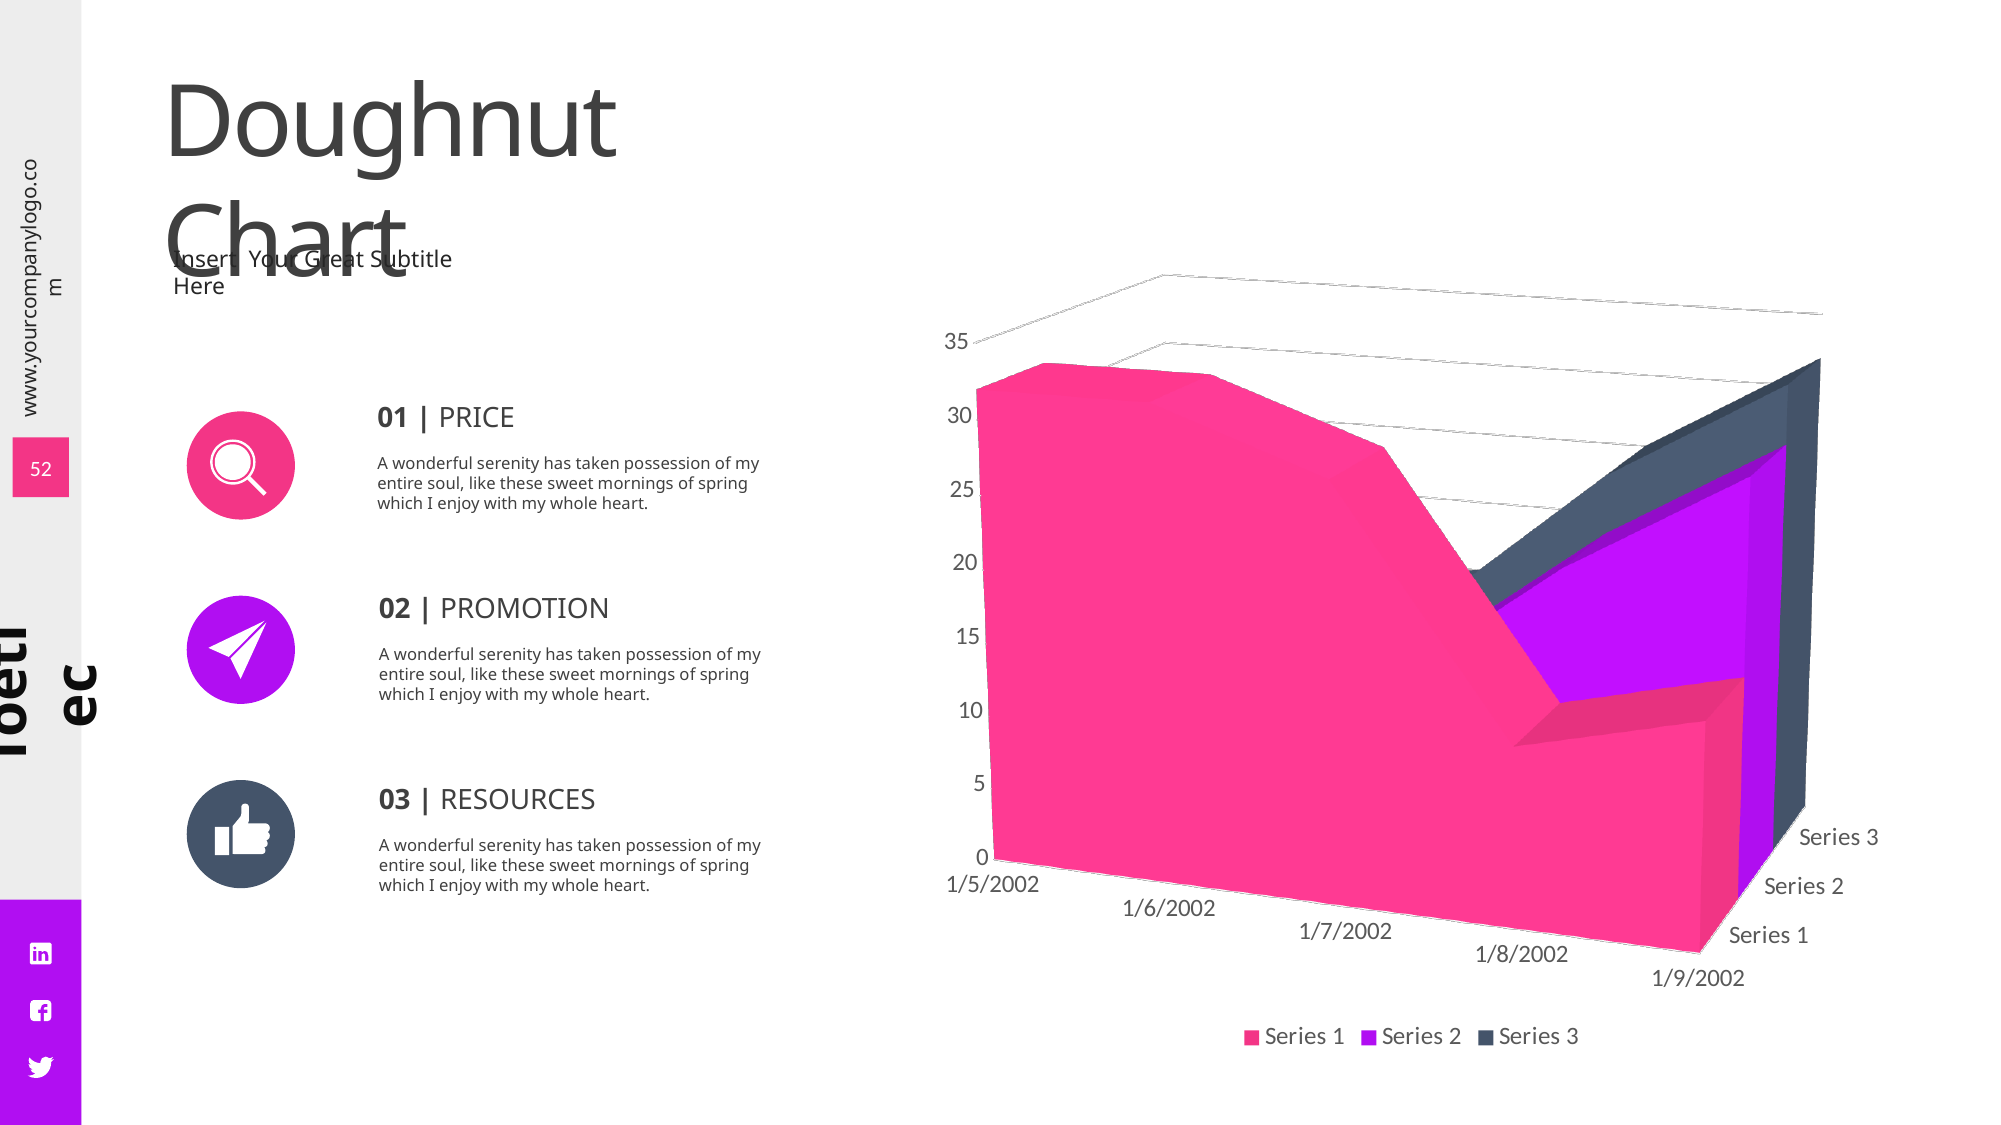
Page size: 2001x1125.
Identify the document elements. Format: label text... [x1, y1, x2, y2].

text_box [210, 439, 267, 496]
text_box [208, 620, 267, 679]
slide_number 52 [12, 437, 69, 498]
text_box [185, 410, 296, 521]
text_box [185, 778, 296, 890]
chart [902, 258, 1921, 1057]
text_box 02 | PROMOTION A wonderful serenity has taken possession of my entire soul, like these sweet mornings of spring which I enjoy with my whole heart. [364, 583, 779, 712]
text_box 01 | PRICE A wonderful serenity has taken possession of my entire soul, like these sweet mornings of spring which I enjoy with my whole heart. [362, 392, 777, 521]
text_box [185, 594, 296, 705]
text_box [214, 803, 270, 856]
text_box Insert Your Great Subtitle Here [158, 237, 512, 307]
text_box Doughnut Chart [147, 116, 677, 236]
text_box 03 | RESOURCES A wonderful serenity has taken possession of my entire soul, like these sweet mornings of spring which I enjoy with my whole heart. [364, 774, 779, 903]
